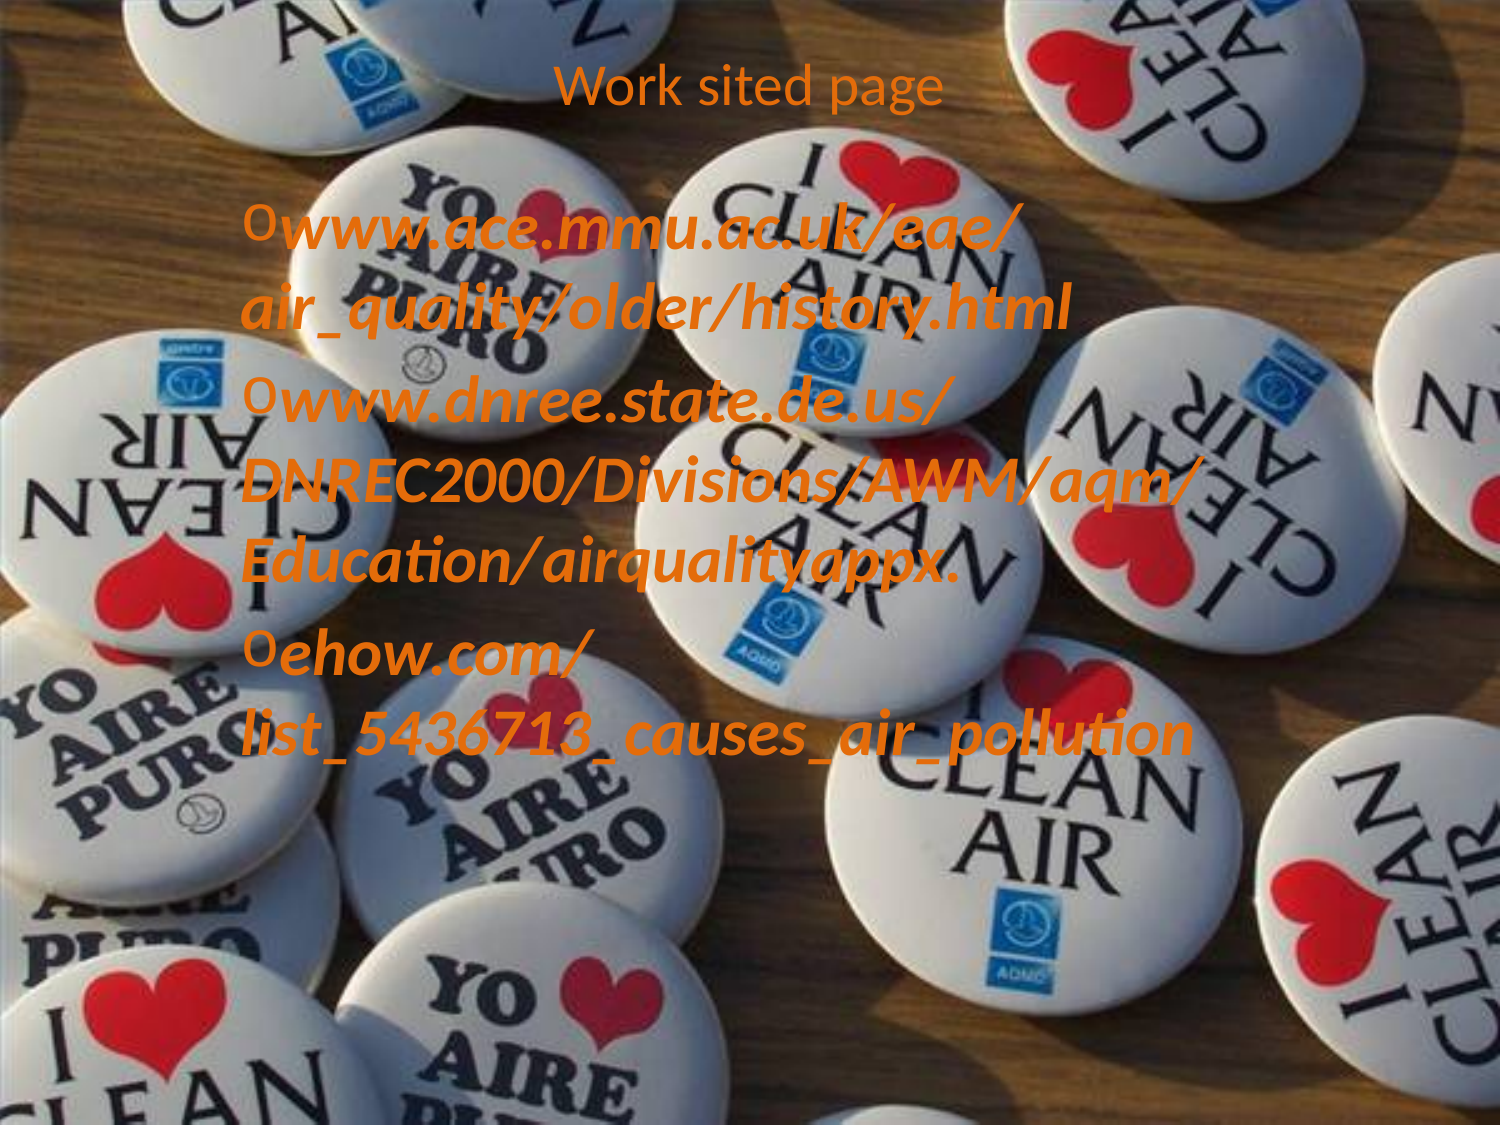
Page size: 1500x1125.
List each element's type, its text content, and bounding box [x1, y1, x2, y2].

title Work sited page [112, 37, 1388, 125]
subtitle www.ace.mmu.ac.uk/eae/air_quality/older/history.html www.dnree.state.de.us/DNREC2000/Divisions/AWM/aqm/Education/airqualityappx. ehow.com/list_5436713_causes_air_pollution [225, 174, 1275, 925]
picture [0, 0, 1500, 1125]
